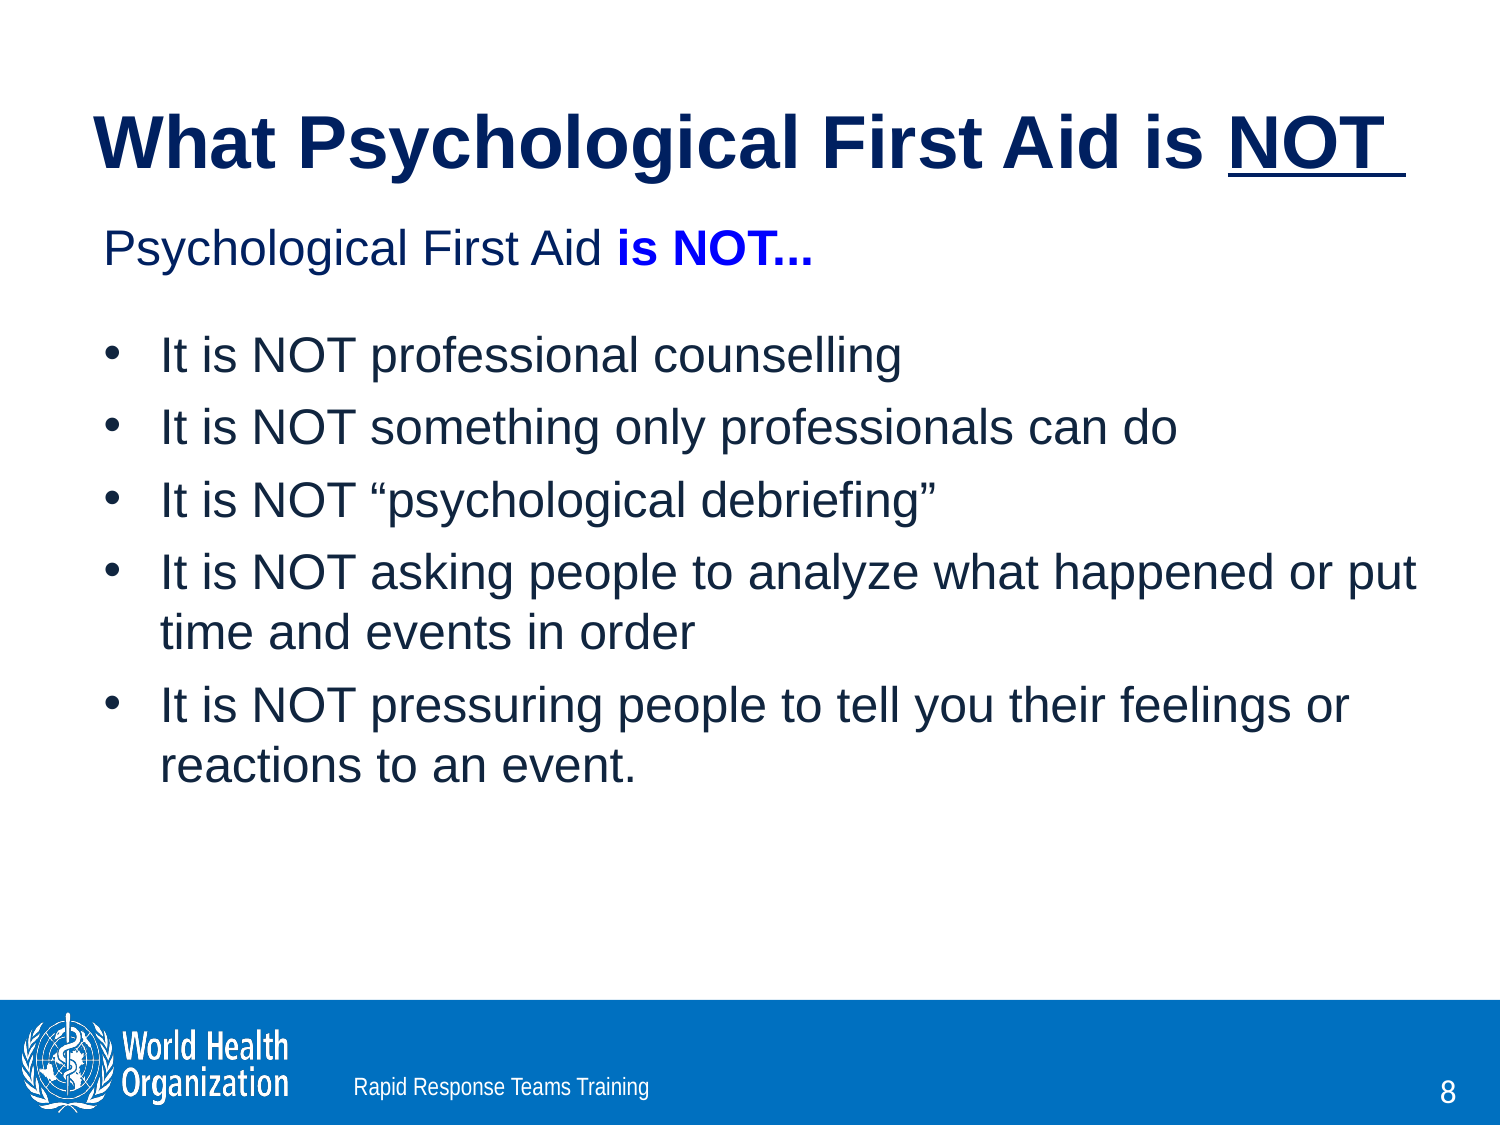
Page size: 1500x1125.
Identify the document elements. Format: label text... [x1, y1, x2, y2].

list It is NOT professional counselling It is NOT something only professionals can do It is NOT “psychological debriefing” It is NOT asking people to analyze what happened or put time and events in order It is NOT pressuring people to tell you their feelings or reactions to an event. [88, 314, 1439, 882]
text_box What Psychological First Aid is NOT [74, 45, 1425, 233]
text_box Psychological First Aid is NOT... [88, 233, 914, 283]
picture [21, 1012, 288, 1113]
